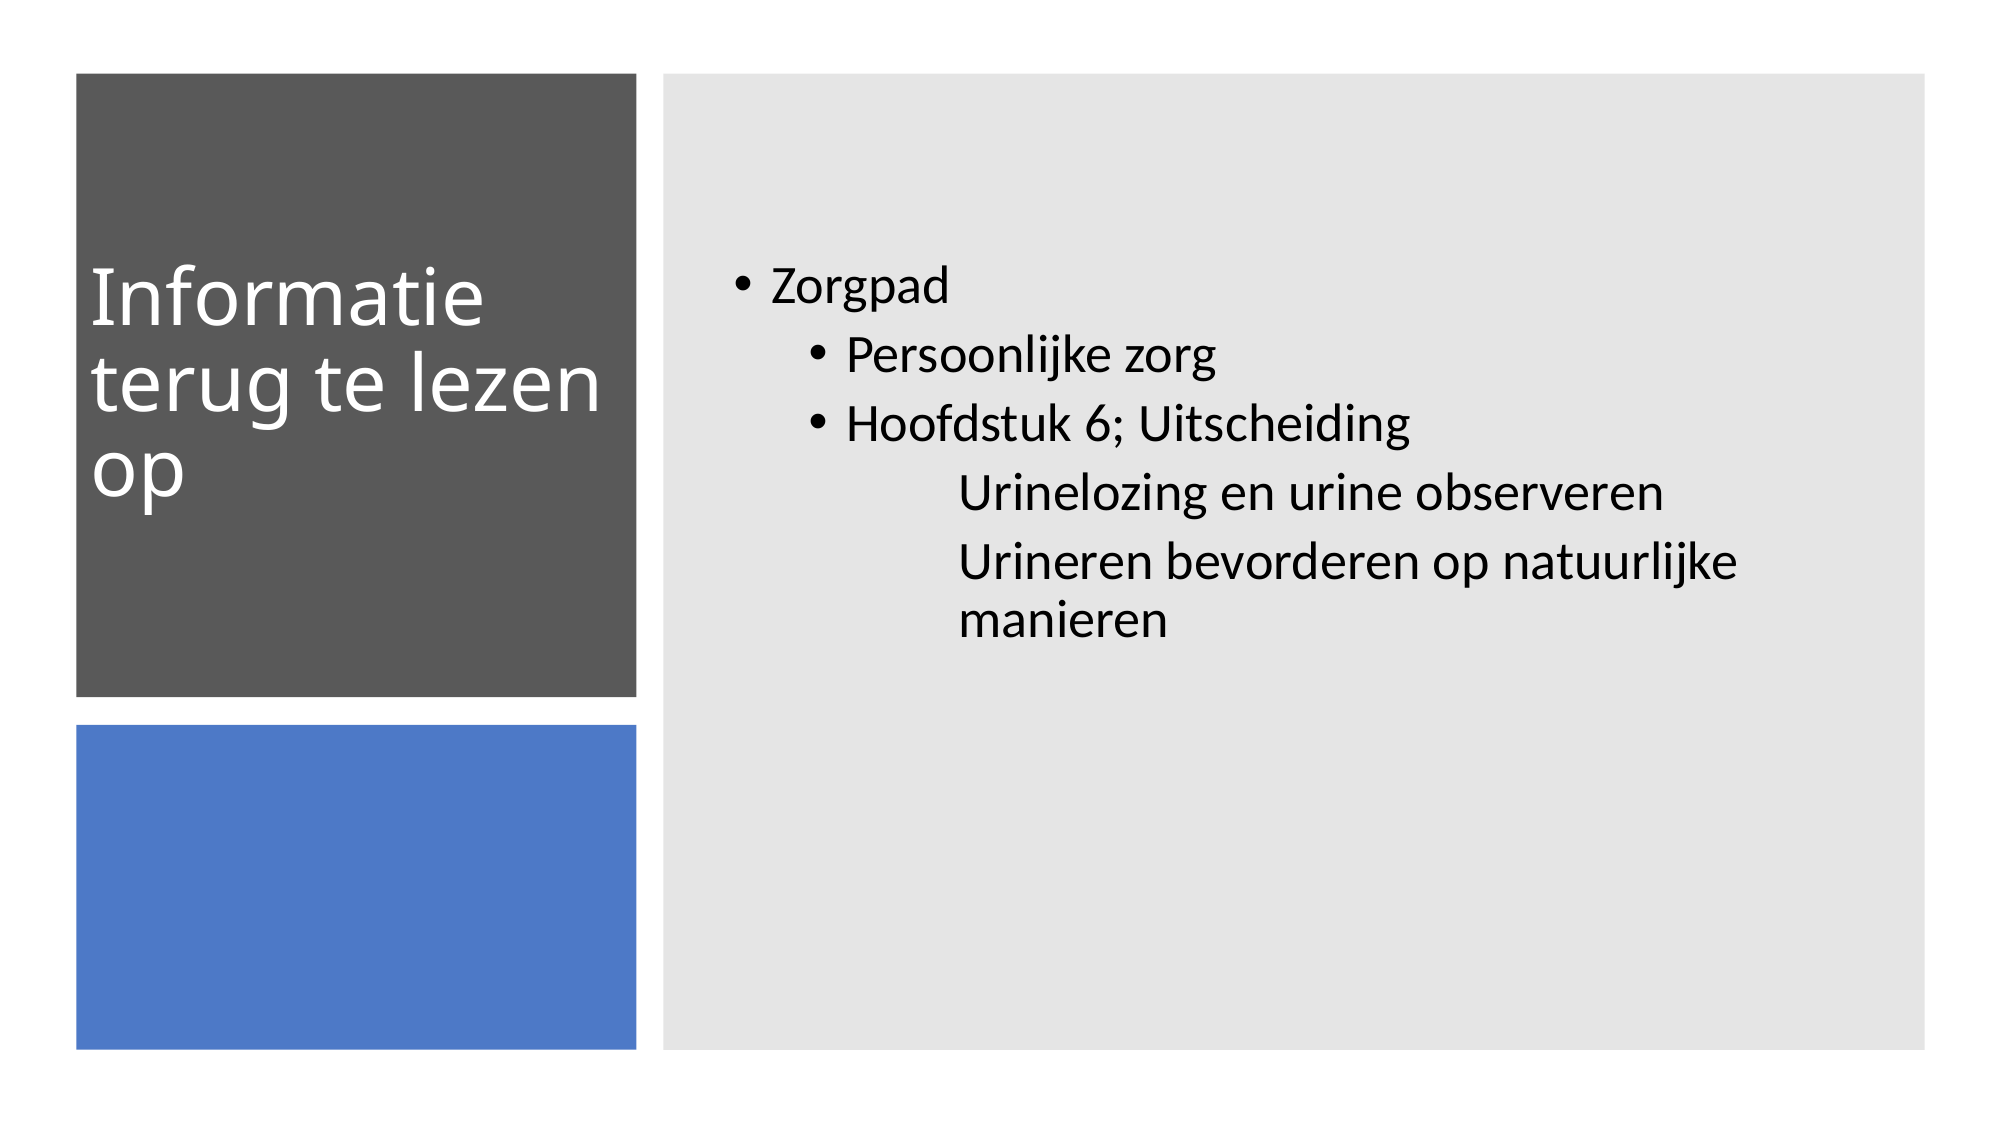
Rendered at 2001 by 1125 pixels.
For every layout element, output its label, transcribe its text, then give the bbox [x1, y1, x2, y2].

title Informatie terug te lezen op [75, 120, 662, 652]
list Zorgpad Persoonlijke zorg Hoofdstuk 6; Uitscheiding Urinelozing en urine observeren Urineren bevorderen op natuurlijke manieren [718, 112, 1873, 1011]
text_box [75, 724, 637, 1051]
text_box [75, 72, 637, 120]
text_box [662, 72, 1926, 1051]
text_box [75, 652, 637, 698]
